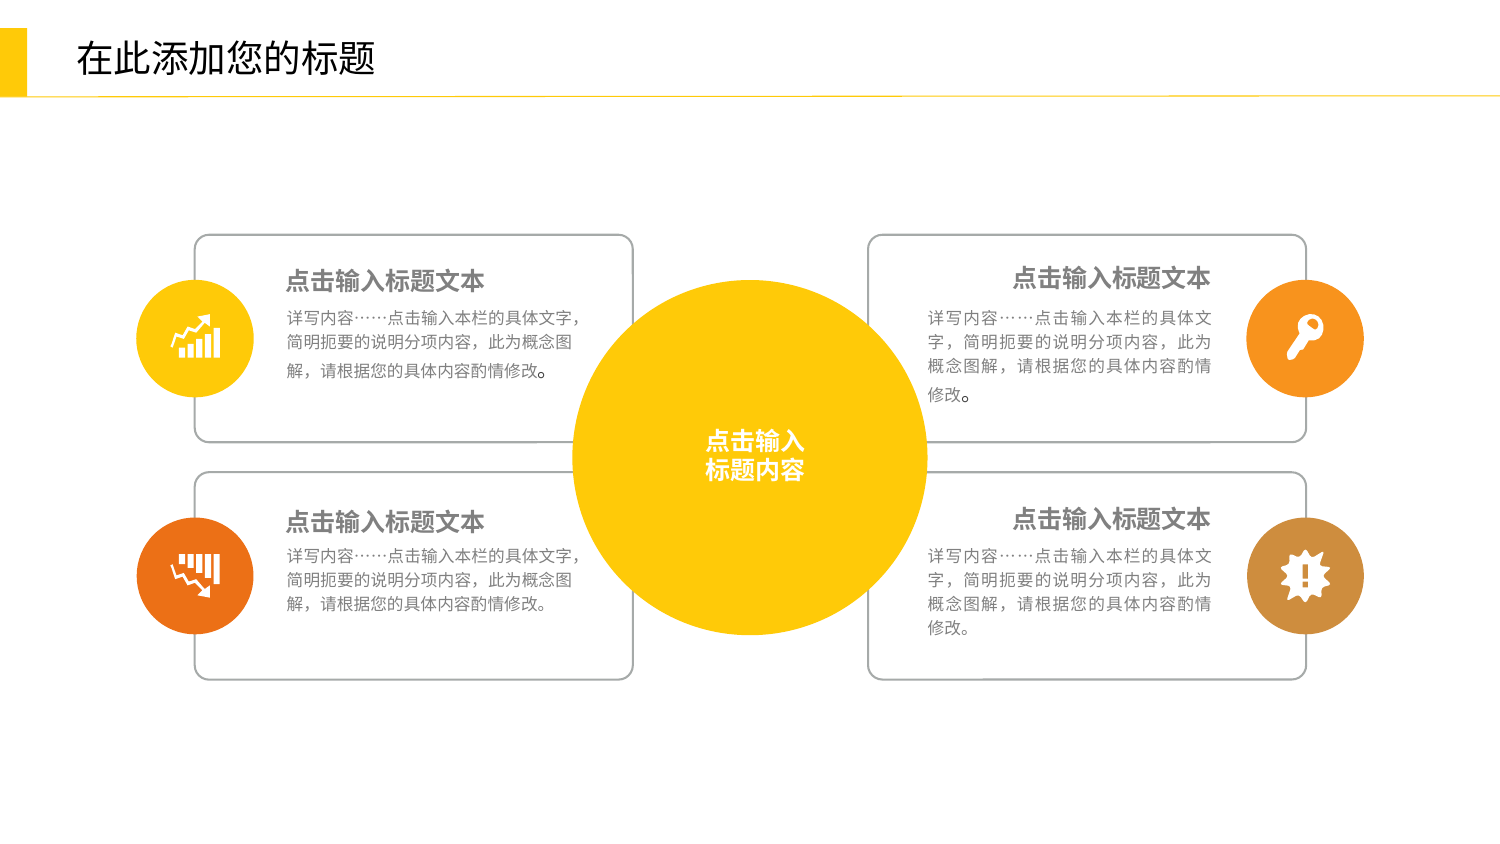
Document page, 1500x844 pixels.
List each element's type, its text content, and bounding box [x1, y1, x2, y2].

text_box [572, 280, 928, 636]
text_box 点击输入标题内容 [702, 415, 809, 494]
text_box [1246, 279, 1364, 398]
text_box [136, 517, 254, 635]
text_box [868, 234, 1307, 443]
text_box 详写内容……点击输入本栏的具体文字，简明扼要的说明分项内容，此为概念图解，请根据您的具体内容酌情修改。 [927, 303, 1213, 367]
text_box [868, 472, 1307, 680]
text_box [136, 279, 254, 398]
text_box [194, 472, 633, 680]
text_box 详写内容……点击输入本栏的具体文字，简明扼要的说明分项内容，此为概念图解，请根据您的具体内容酌情修改。 [286, 303, 573, 367]
text_box [194, 234, 633, 443]
text_box 点击输入标题文本 [982, 493, 1213, 544]
text_box 点击输入标题文本 [285, 252, 516, 302]
text_box 详写内容……点击输入本栏的具体文字，简明扼要的说明分项内容，此为概念图解，请根据您的具体内容酌情修改。 [286, 541, 573, 602]
text_box 点击输入标题文本 [285, 493, 516, 544]
text_box [1247, 517, 1364, 635]
text_box 点击输入标题文本 [982, 252, 1213, 302]
text_box [1280, 549, 1331, 603]
text_box 详写内容……点击输入本栏的具体文字，简明扼要的说明分项内容，此为概念图解，请根据您的具体内容酌情修改。 [927, 541, 1213, 602]
